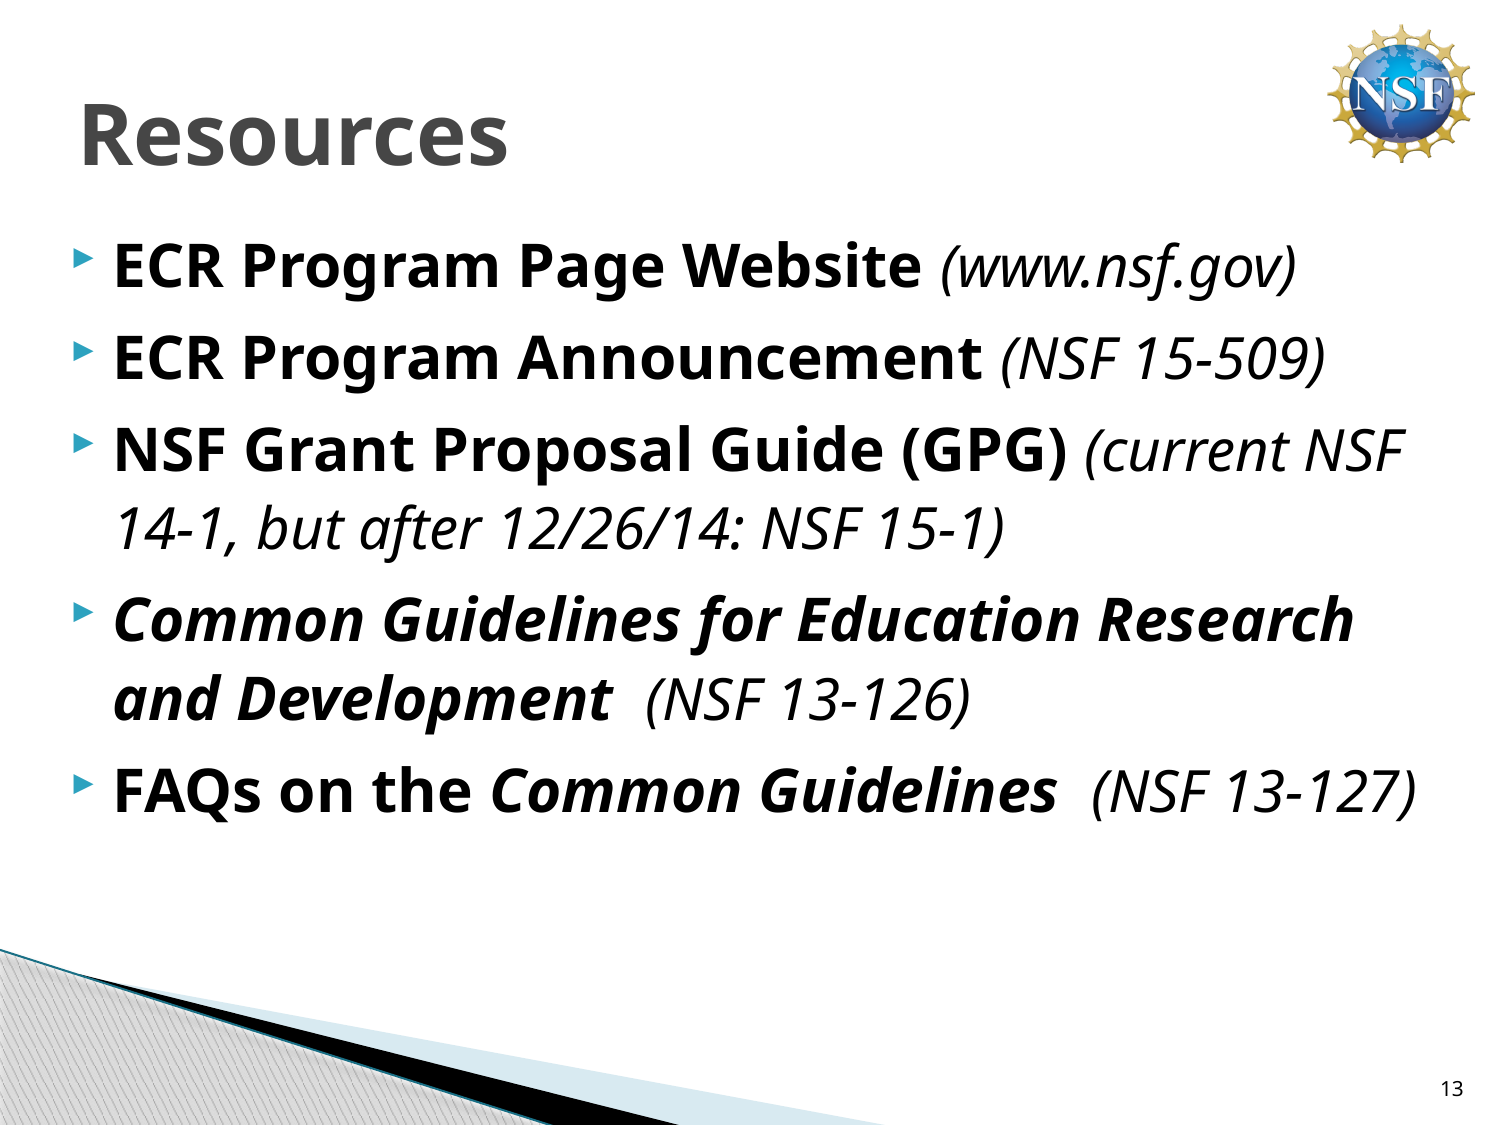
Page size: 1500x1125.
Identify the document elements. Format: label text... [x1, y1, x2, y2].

title Resources [62, 37, 1338, 225]
list ECR Program Page Website (www.nsf.gov) ECR Program Announcement (NSF 15-509) NSF Grant Proposal Guide (GPG) (current NSF 14-1, but after 12/26/14: NSF 15-1) Common Guidelines for Education Research and Development (NSF 13-126) FAQs on the Common Guidelines (NSF 13-127) [37, 212, 1488, 938]
picture [1327, 24, 1475, 163]
slide_number 13 [1418, 1051, 1479, 1112]
